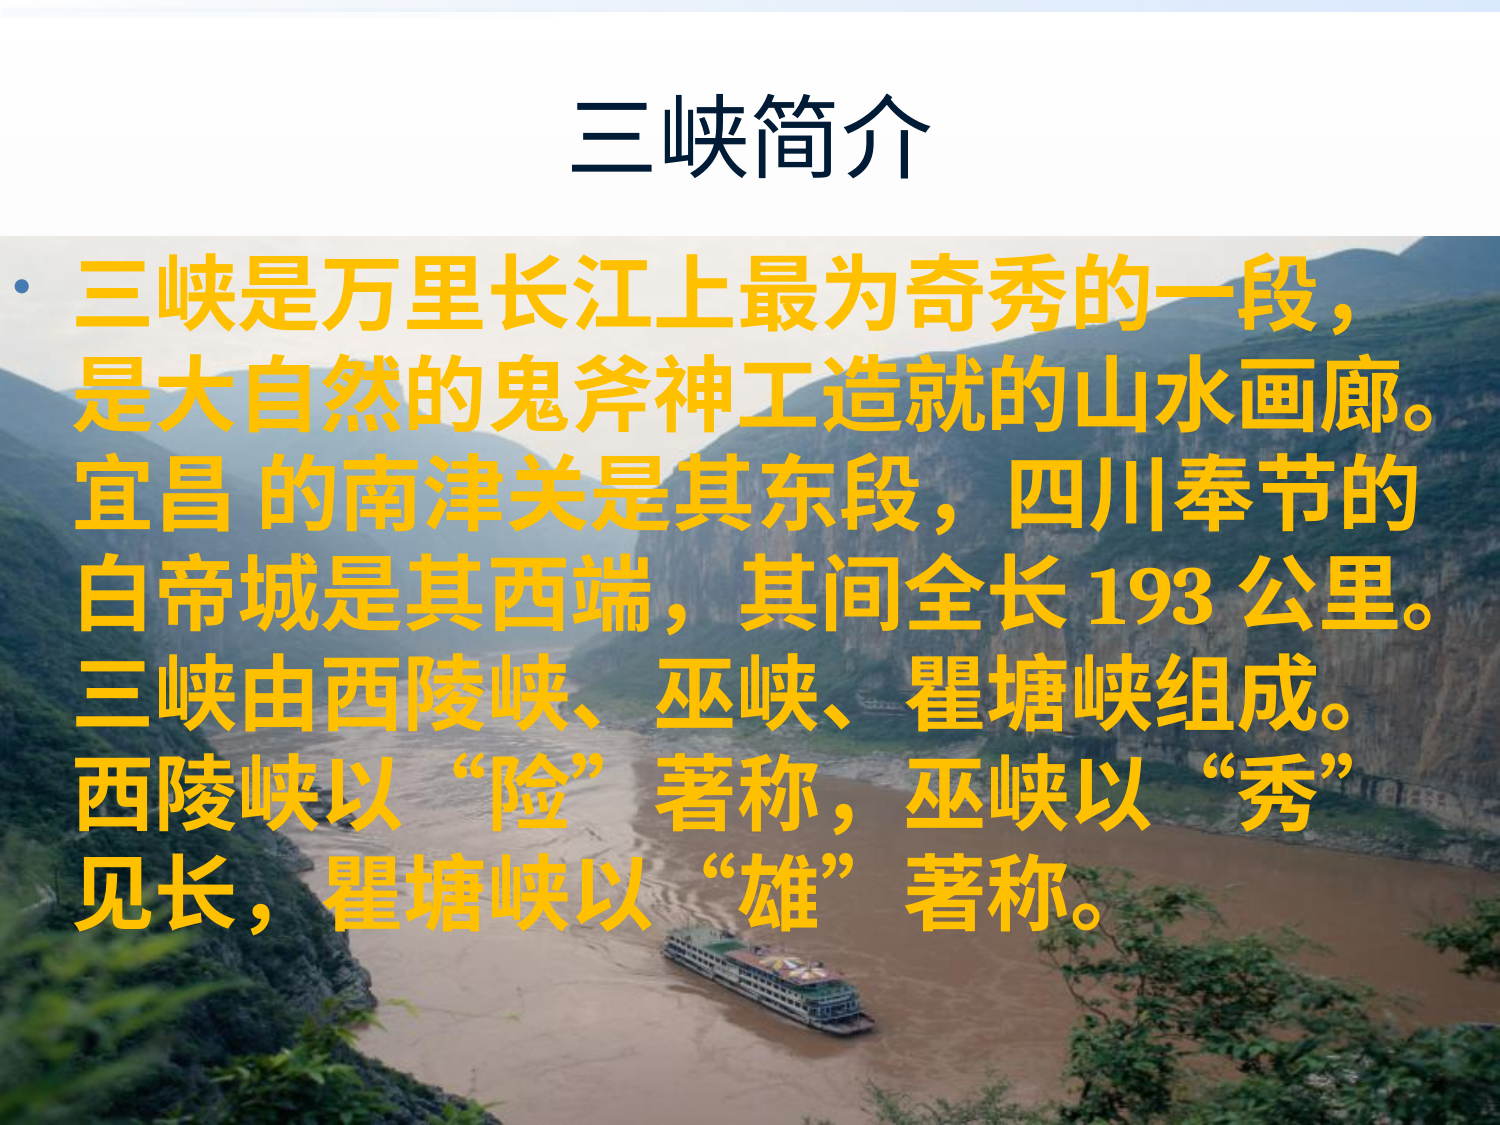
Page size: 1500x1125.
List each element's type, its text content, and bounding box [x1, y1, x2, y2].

picture [0, 235, 1500, 1125]
title 三峡简介 [0, 35, 1500, 234]
